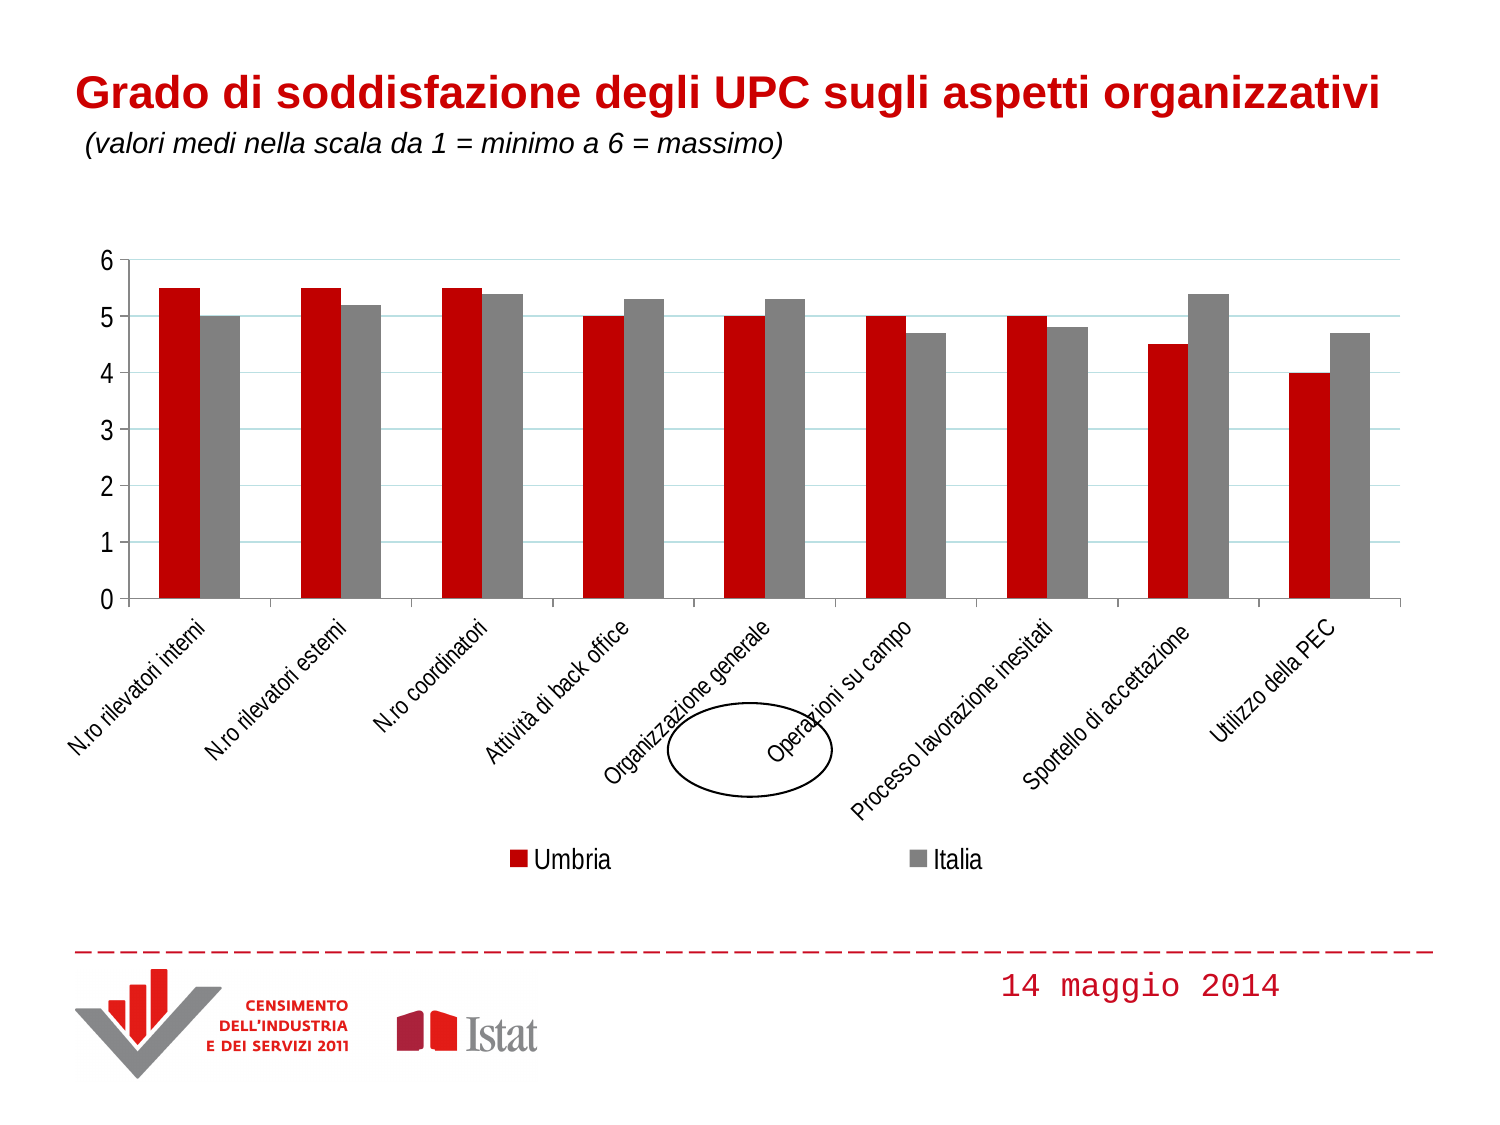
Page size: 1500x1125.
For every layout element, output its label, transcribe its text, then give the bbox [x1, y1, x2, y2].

text_box (valori medi nella scala da 1 = minimo a 6 = massimo) [70, 117, 1383, 167]
text_box 14 maggio 2014 [986, 955, 1471, 1011]
picture [74, 969, 538, 1082]
chart [34, 228, 1430, 897]
text_box Grado di soddisfazione degli UPC sugli aspetti organizzativi [74, 54, 1395, 125]
